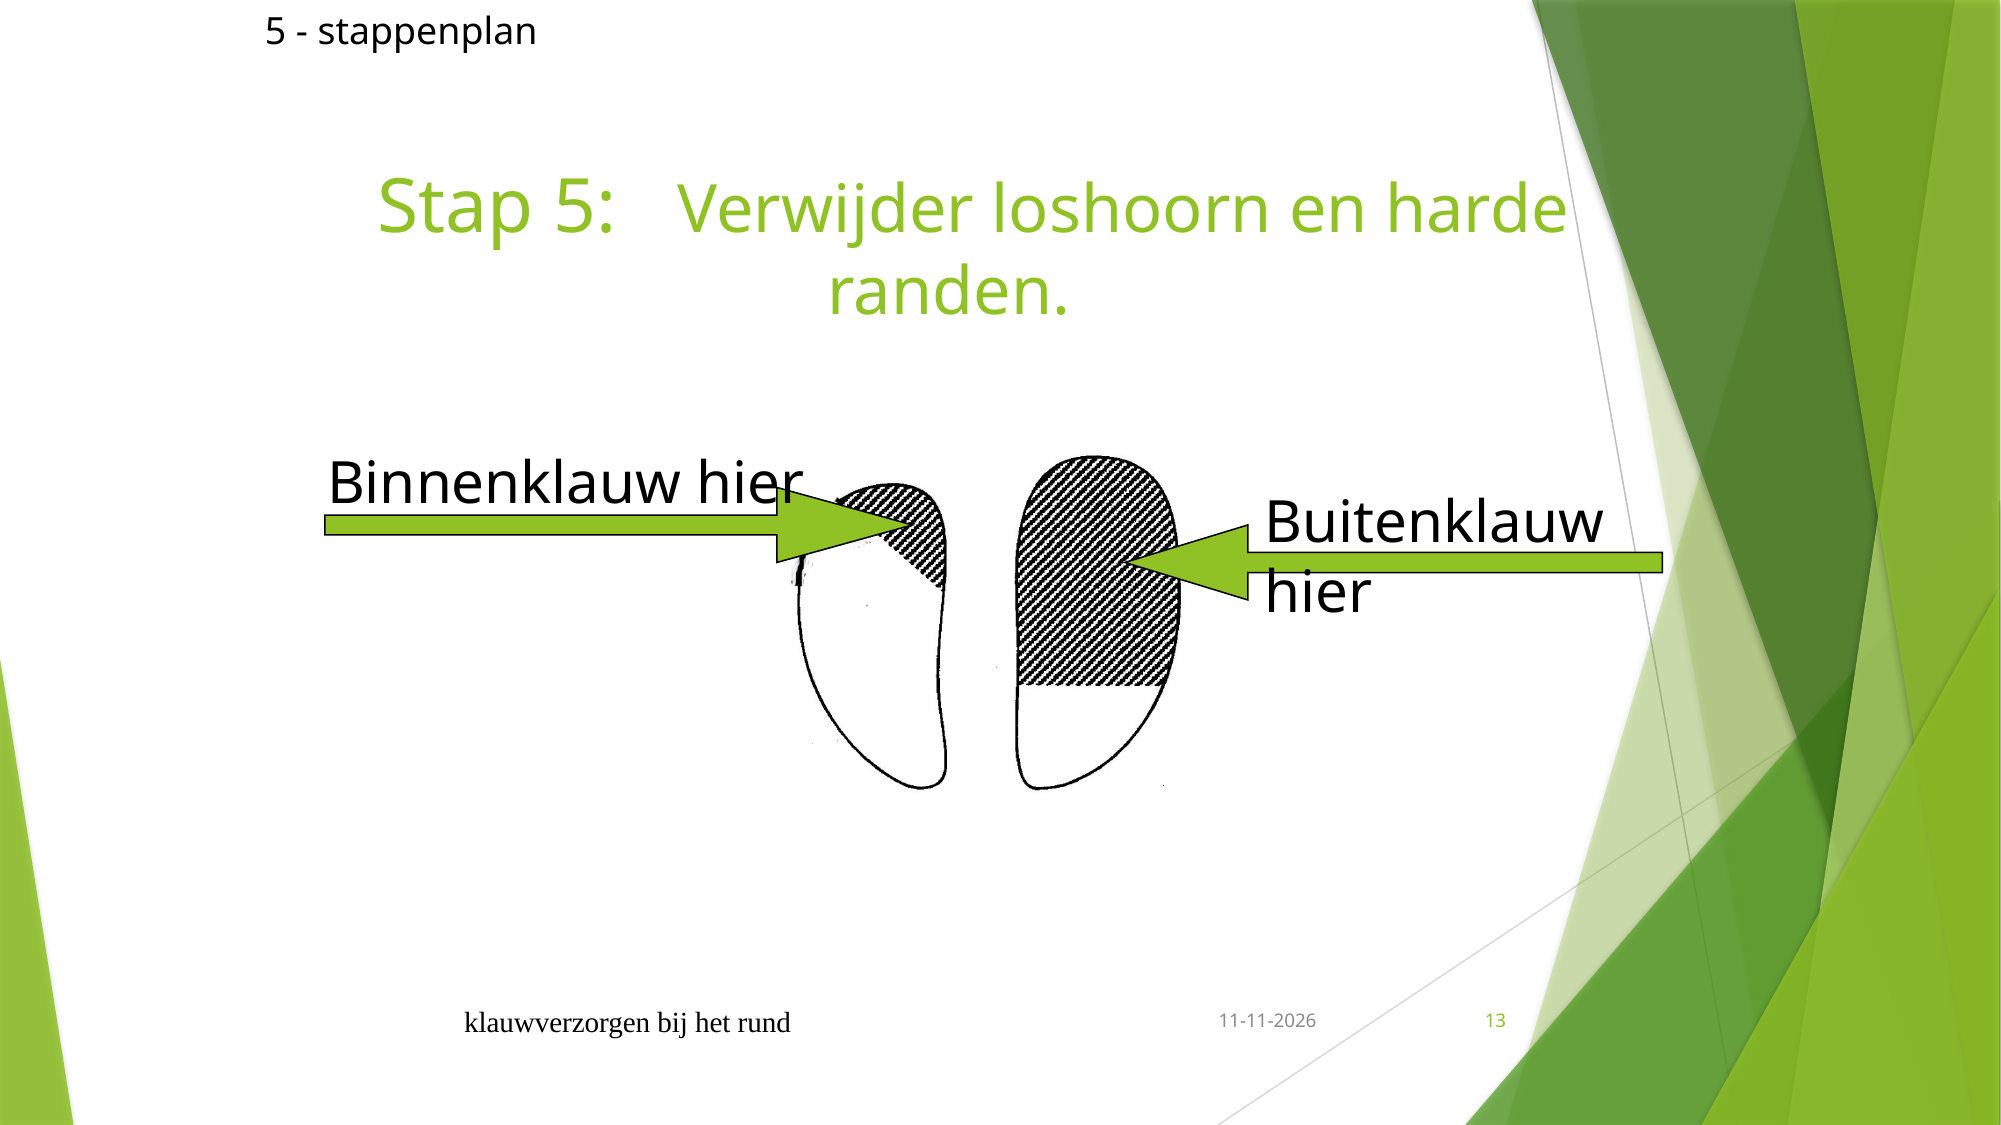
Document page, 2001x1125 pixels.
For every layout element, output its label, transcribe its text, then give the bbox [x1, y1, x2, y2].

text_box 5 - stappenplan [249, 0, 875, 60]
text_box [1124, 476, 1688, 635]
slide_number 13 [1409, 991, 1522, 1051]
title Stap 5: Verwijder loshoorn en harde randen. [362, 149, 1638, 338]
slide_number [1181, 991, 1332, 1051]
picture [774, 399, 1194, 808]
footer klauwverzorgen bij het rund [111, 991, 1145, 1051]
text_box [311, 436, 913, 563]
